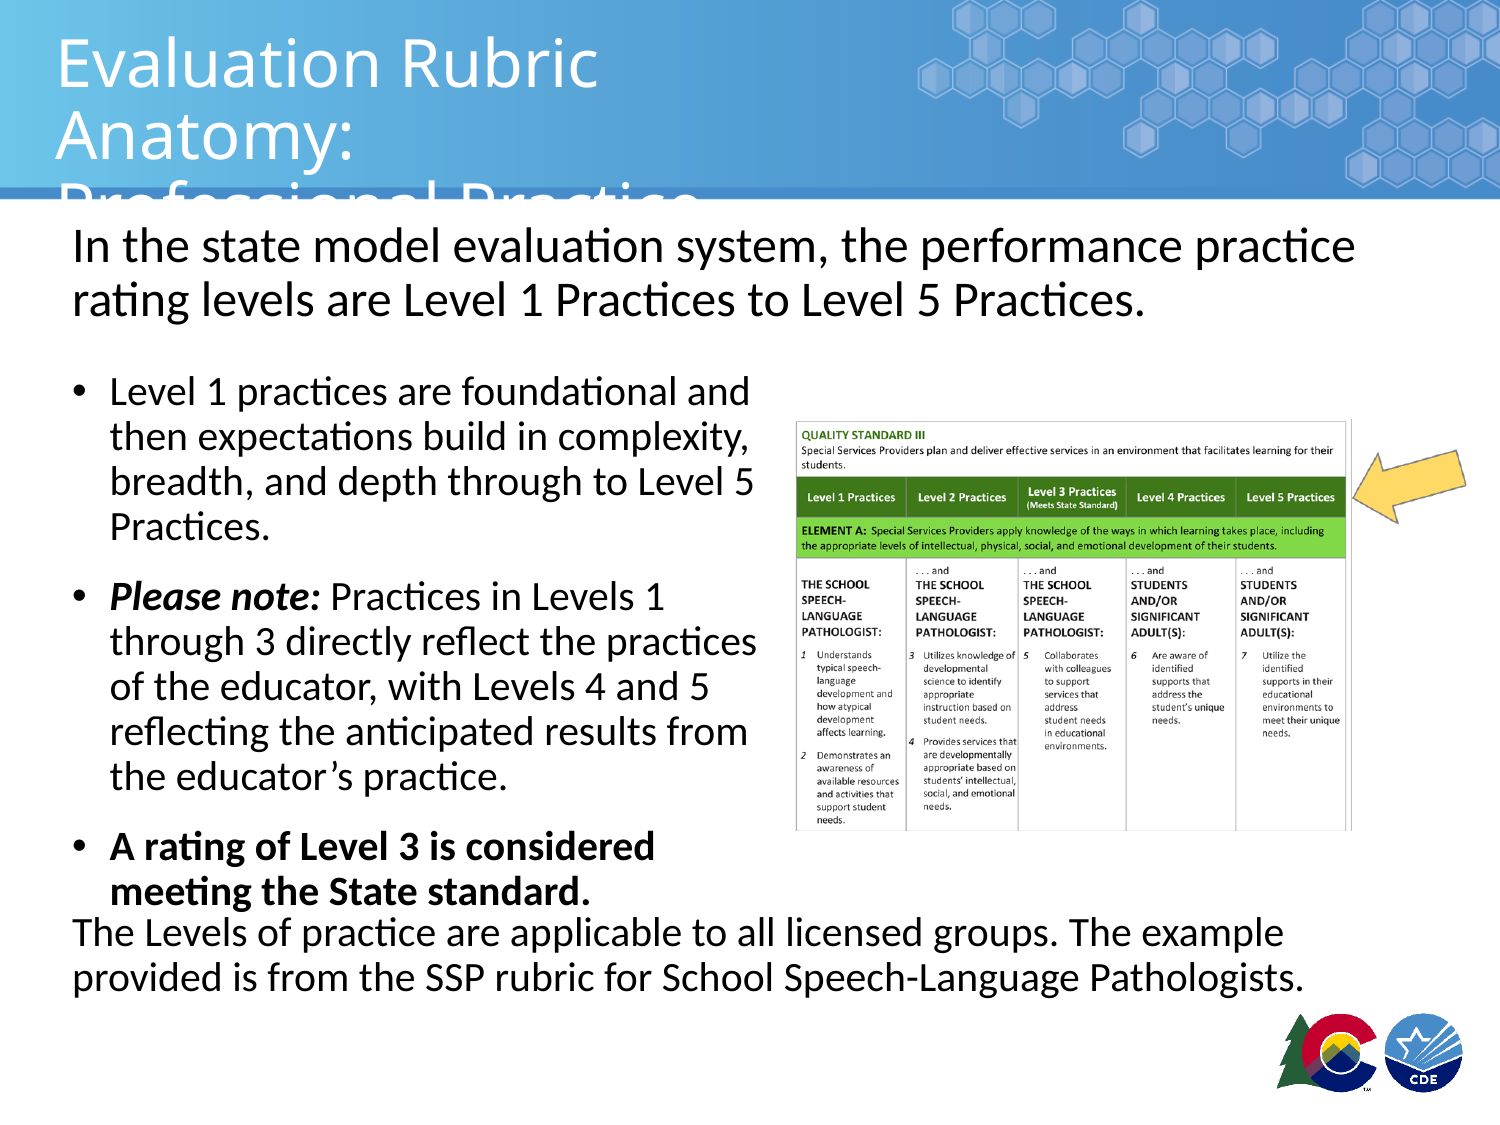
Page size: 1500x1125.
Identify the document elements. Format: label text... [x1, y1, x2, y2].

text_box The Levels of practice are applicable to all licensed groups. The example provided is from the SSP rubric for School Speech-Language Pathologists. [56, 895, 1344, 1110]
text_box Level 1 practices are foundational and then expectations build in complexity, breadth, and depth through to Level 5 Practices. Please note: Practices in Levels 1 through 3 directly reflect the practices of the educator, with Levels 4 and 5 reflecting the anticipated results from the educator’s practice. A rating of Level 3 is considered meeting the State standard. [56, 354, 793, 895]
picture [1344, 1012, 1463, 1093]
picture [0, 0, 1500, 200]
title Evaluation Rubric Anatomy: Professional Practice Levels [40, 15, 889, 166]
list In the state model evaluation system, the performance practice rating levels are Level 1 Practices to Level 5 Practices. [57, 204, 1406, 355]
picture [792, 419, 1467, 831]
